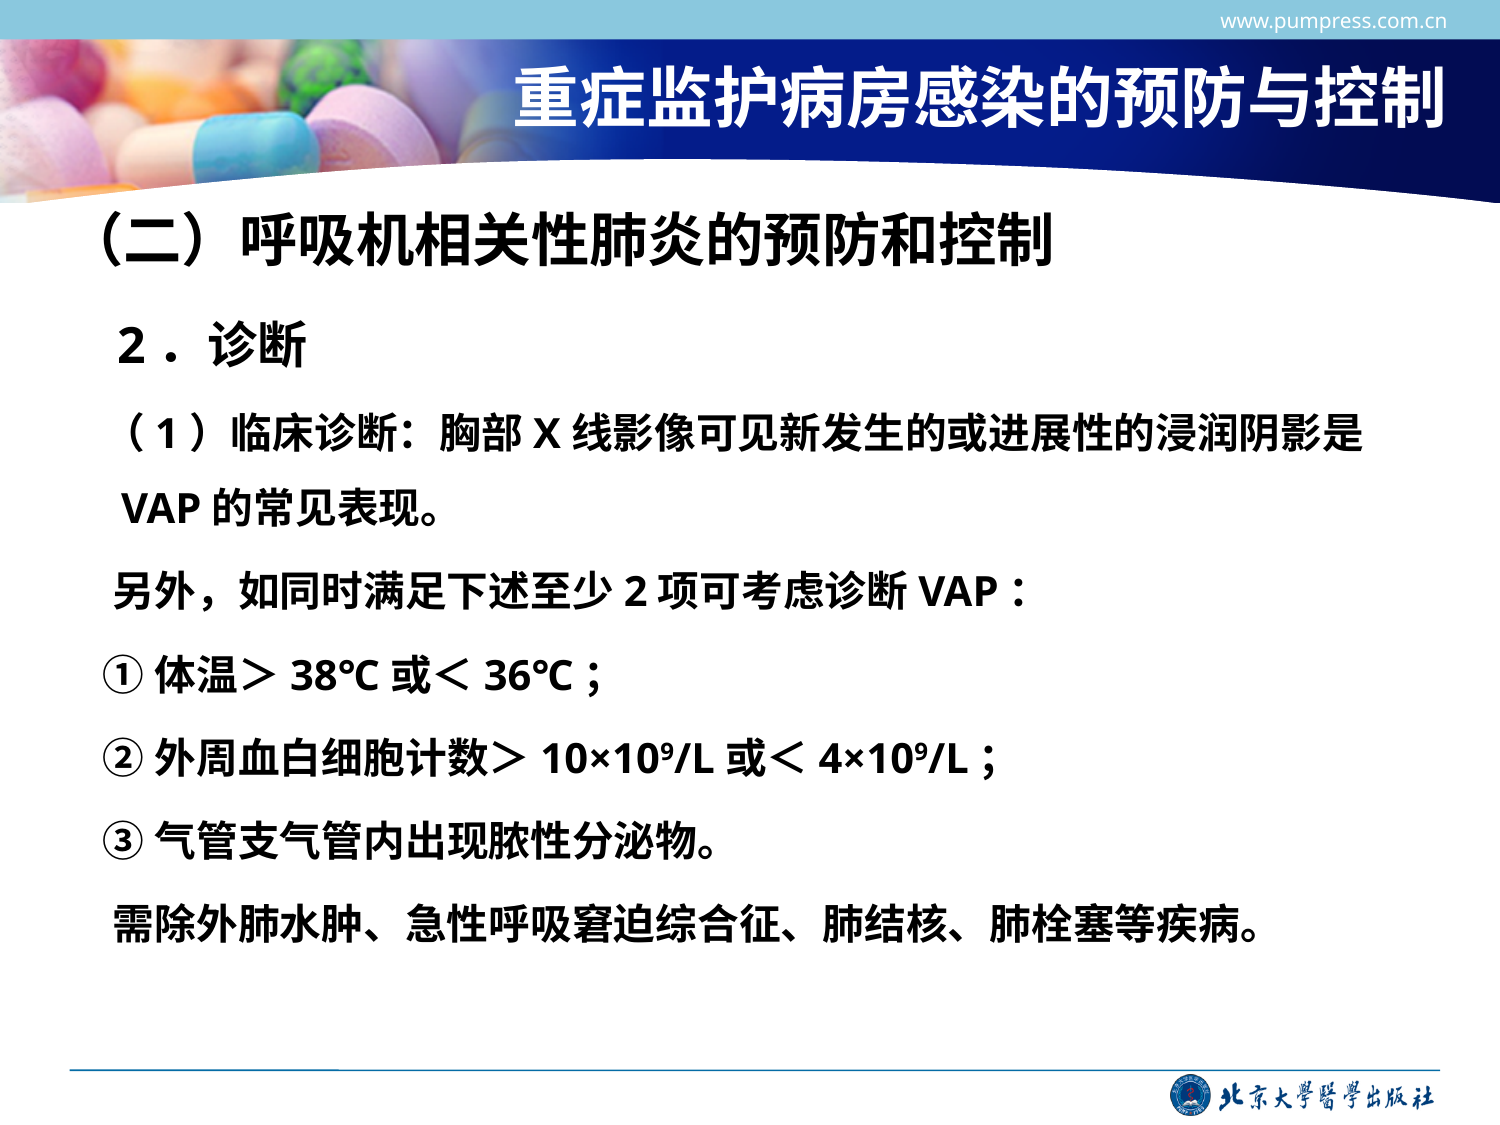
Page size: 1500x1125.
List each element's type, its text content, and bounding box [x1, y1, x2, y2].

list （二）呼吸机相关性肺炎的预防和控制 2．诊断 （1）临床诊断：胸部X线影像可见新发生的或进展性的浸润阴影是VAP的常见表现。 另外，如同时满足下述至少2项可考虑诊断VAP： ①体温＞38℃或＜36℃； ②外周血白细胞计数＞10×109/L或＜4×109/L； ③气管支气管内出现脓性分泌物。 需除外肺水肿、急性呼吸窘迫综合征、肺结核、肺栓塞等疾病。 [50, 160, 1463, 1059]
slide_number www.pumpress.com.cn [1024, 0, 1463, 38]
picture [0, 40, 1500, 203]
title 重症监护病房感染的预防与控制 [137, 50, 1463, 143]
picture [1170, 1074, 1436, 1118]
